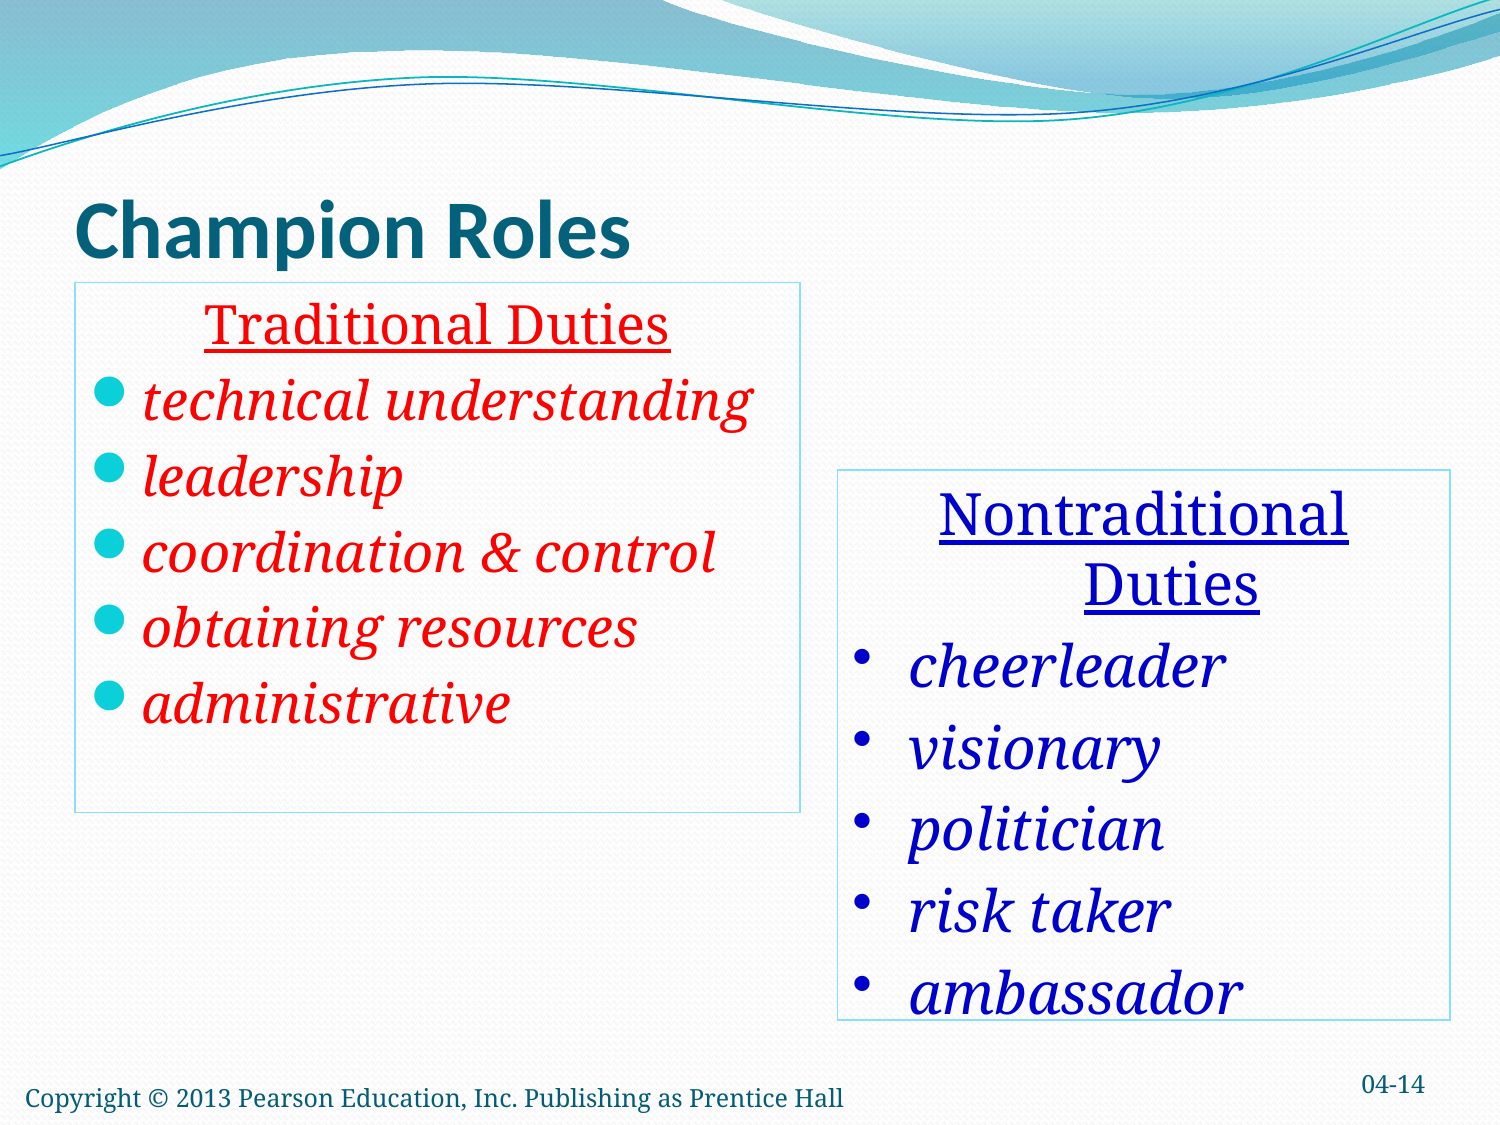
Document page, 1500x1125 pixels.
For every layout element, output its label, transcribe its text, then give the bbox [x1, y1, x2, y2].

slide_number 04-14 [1299, 1042, 1425, 1103]
text_box Copyright © 2013 Pearson Education, Inc. Publishing as Prentice Hall [24, 1074, 988, 1113]
title Champion Roles [74, 87, 1426, 276]
text_box Nontraditional Duties cheerleader visionary politician risk taker ambassador [837, 470, 1450, 1021]
list Traditional Duties technical understanding leadership coordination & control obtaining resources administrative [74, 282, 801, 813]
